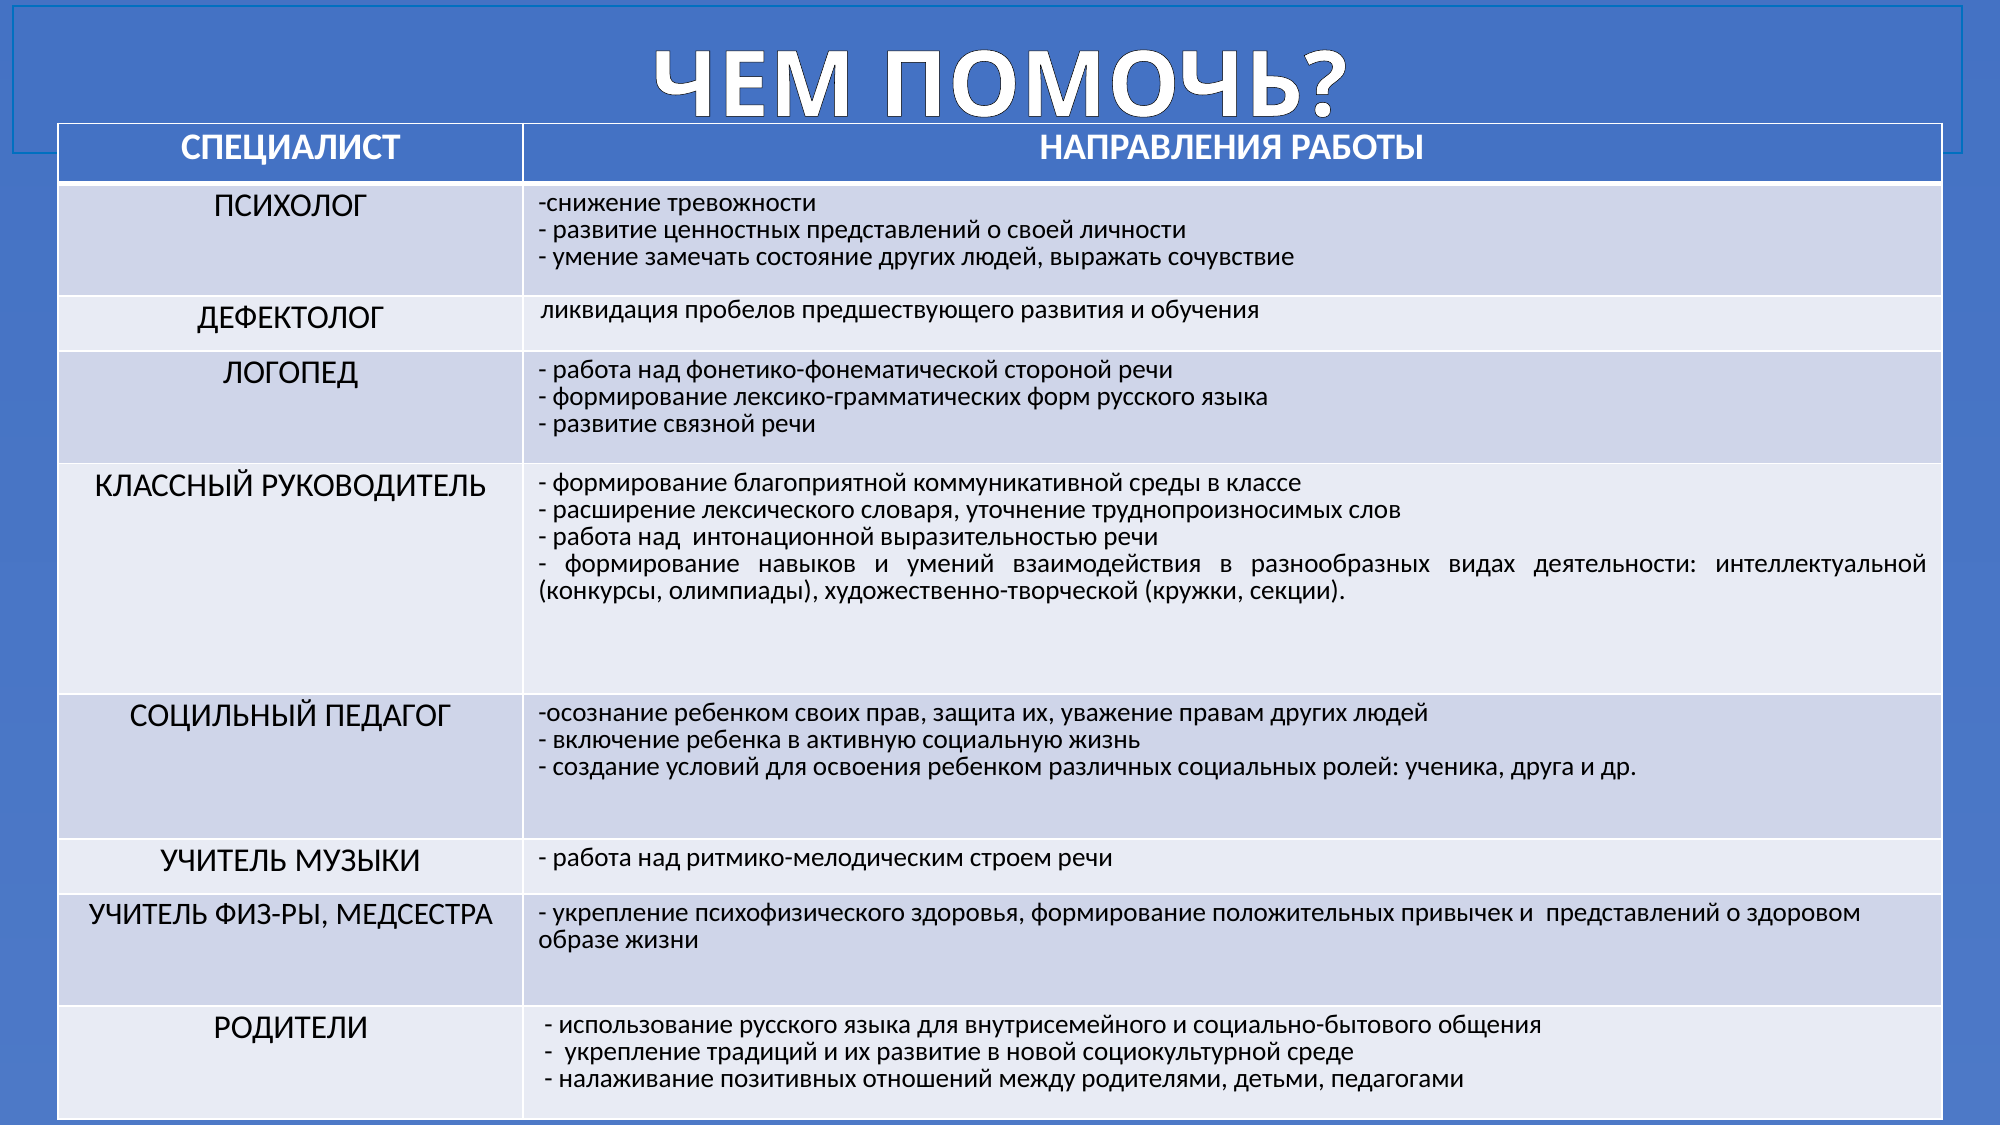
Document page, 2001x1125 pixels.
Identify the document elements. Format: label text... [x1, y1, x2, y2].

text_box ЧЕМ ПОМОЧЬ? [12, 5, 1963, 154]
table_cell ПСИХОЛОГ [59, 186, 522, 295]
table_cell -осознание ребенком своих прав, защита их, уважение правам других людей - включение ребенка в активную социальную жизнь - создание условий для освоения ребенком различных социальных ролей: ученика, друга и др. [524, 695, 1941, 838]
table_cell - укрепление психофизического здоровья, формирование положительных привычек и представлений о здоровом образе жизни [524, 895, 1941, 1005]
table_header СПЕЦИАЛИСТ [59, 124, 522, 181]
table_cell - использование русского языка для внутрисемейного и социально-бытового общения - укрепление традиций и их развитие в новой социокультурной среде - налаживание позитивных отношений между родителями, детьми, педагогами [524, 1007, 1941, 1118]
table_cell СОЦИЛЬНЫЙ ПЕДАГОГ [59, 695, 522, 838]
table_cell РОДИТЕЛИ [59, 1007, 522, 1118]
table_cell КЛАССНЫЙ РУКОВОДИТЕЛЬ [59, 464, 522, 693]
table_cell - работа над фонетико-фонематической стороной речи - формирование лексико-грамматических форм русского языка - развитие связной речи [524, 352, 1941, 463]
table_cell ДЕФЕКТОЛОГ [59, 297, 522, 350]
table_cell -снижение тревожности - развитие ценностных представлений о своей личности - умение замечать состояние других людей, выражать сочувствие [524, 186, 1941, 295]
table_cell УЧИТЕЛЬ МУЗЫКИ [59, 840, 522, 893]
table_header НАПРАВЛЕНИЯ РАБОТЫ [524, 124, 1941, 181]
table_cell ЛОГОПЕД [59, 352, 522, 463]
table_cell ликвидация пробелов предшествующего развития и обучения [524, 297, 1941, 350]
table_cell УЧИТЕЛЬ ФИЗ-РЫ, МЕДСЕСТРА [59, 895, 522, 1005]
table_cell - работа над ритмико-мелодическим строем речи [524, 840, 1941, 893]
table_cell - формирование благоприятной коммуникативной среды в классе - расширение лексического словаря, уточнение труднопроизносимых слов - работа над интонационной выразительностью речи - формирование навыков и умений взаимодействия в разнообразных видах деятельности: интеллектуальной (конкурсы, олимпиады), художественно-творческой (кружки, секции). [524, 464, 1941, 693]
